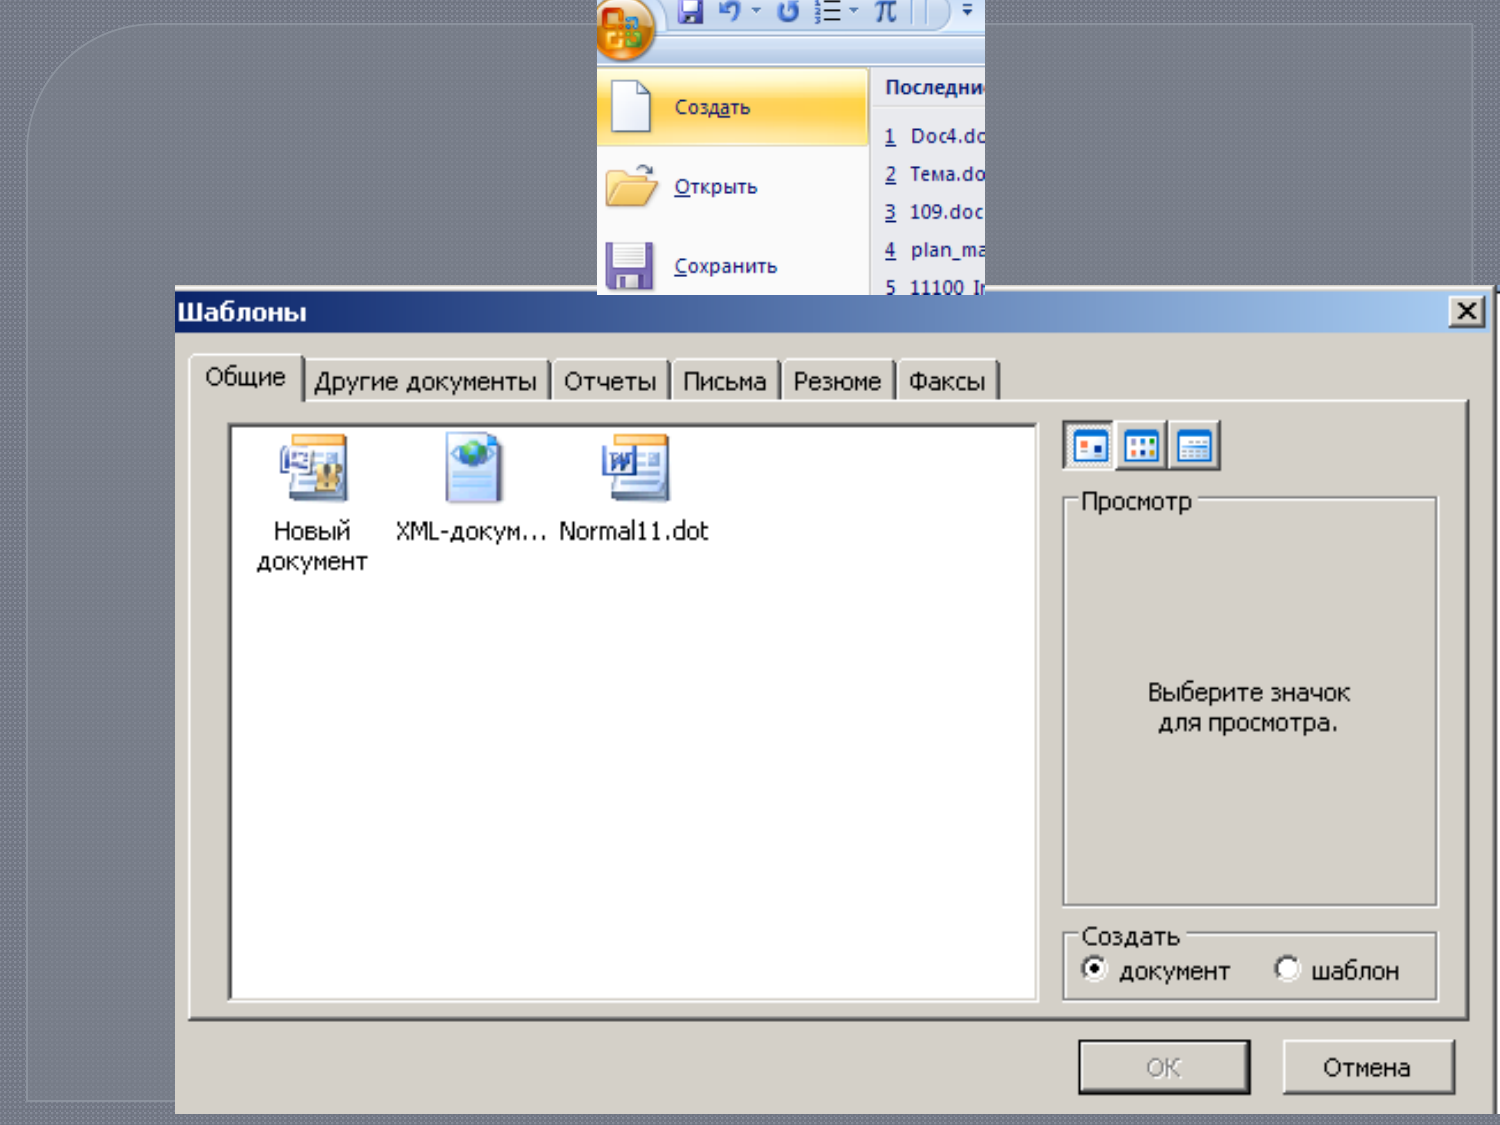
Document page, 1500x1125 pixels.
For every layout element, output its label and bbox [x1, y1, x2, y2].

picture [175, 0, 1500, 1114]
